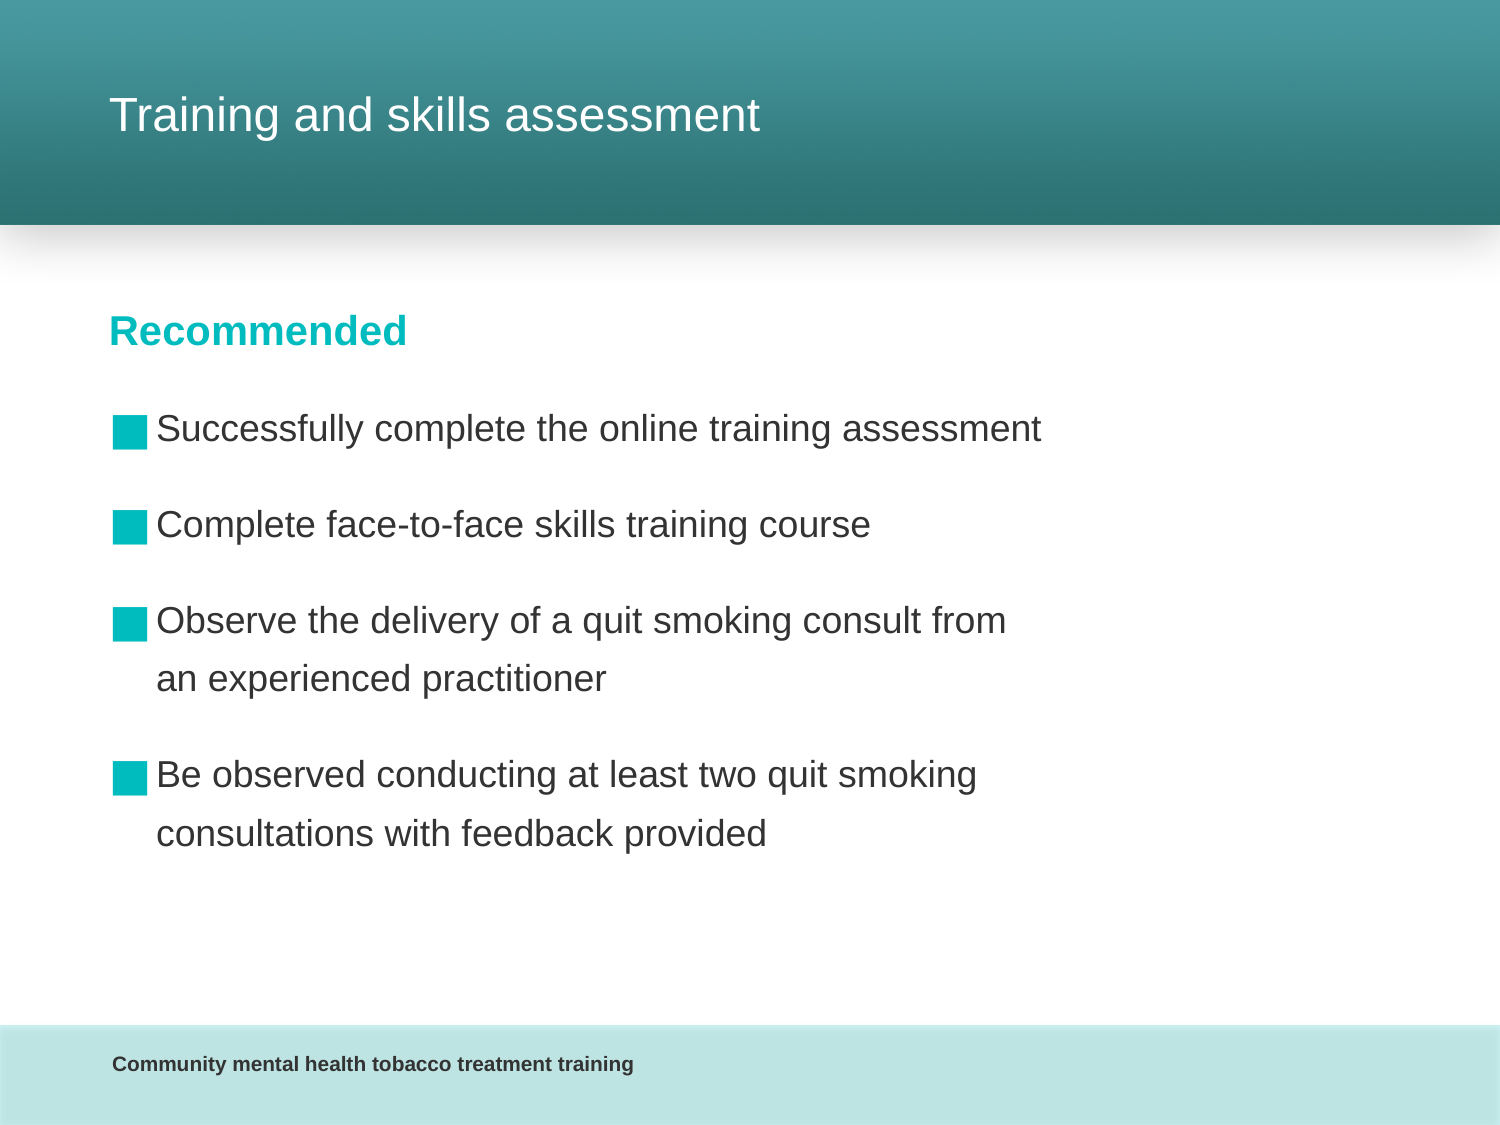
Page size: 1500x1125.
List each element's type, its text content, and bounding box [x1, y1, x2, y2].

picture [0, 0, 1500, 225]
title Training and skills assessment [93, 24, 1401, 201]
list Recommended Successfully complete the online training assessment Complete face-to-face skills training course Observe the delivery of a quit smoking consult from an experienced practitioner Be observed conducting at least two quit smoking consultations with feedback provided [93, 287, 1401, 976]
footer Community mental health tobacco treatment training [97, 1042, 1388, 1103]
